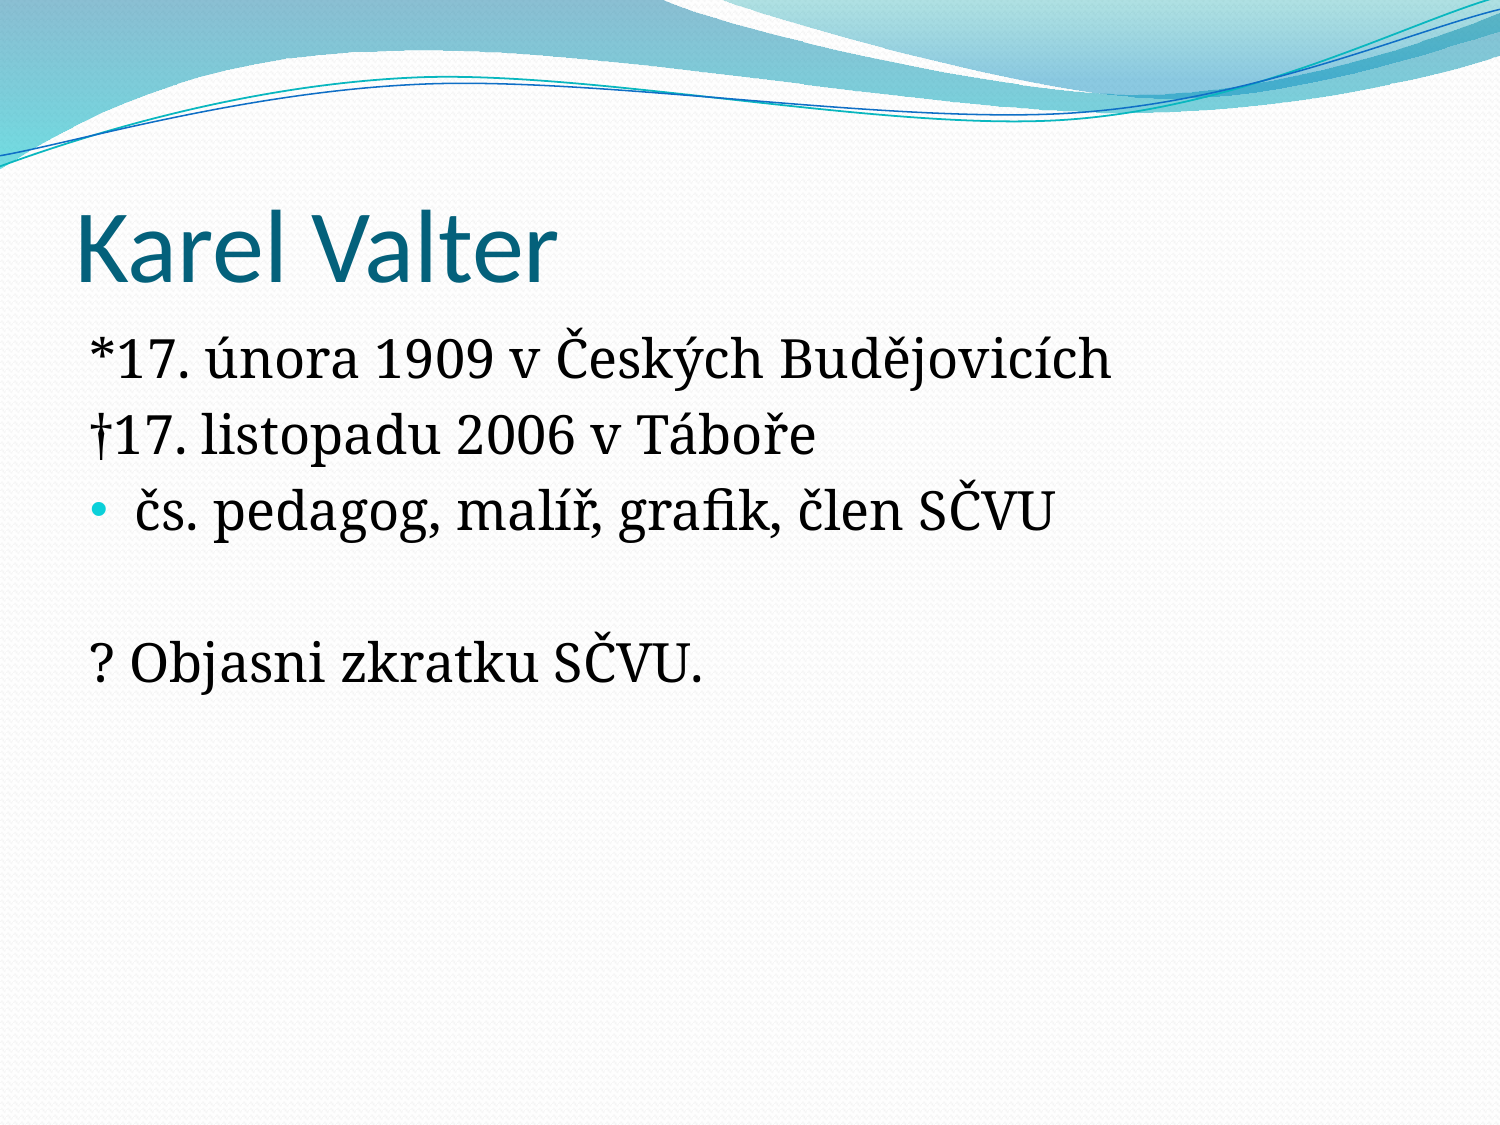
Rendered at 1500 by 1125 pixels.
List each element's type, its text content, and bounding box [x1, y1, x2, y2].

list *17. února 1909 v Českých Budějovicích †17. listopadu 2006 v Táboře čs. pedagog, malíř, grafik, člen SČVU ? Objasni zkratku SČVU. [75, 317, 1425, 1038]
title Karel Valter [75, 115, 1425, 303]
